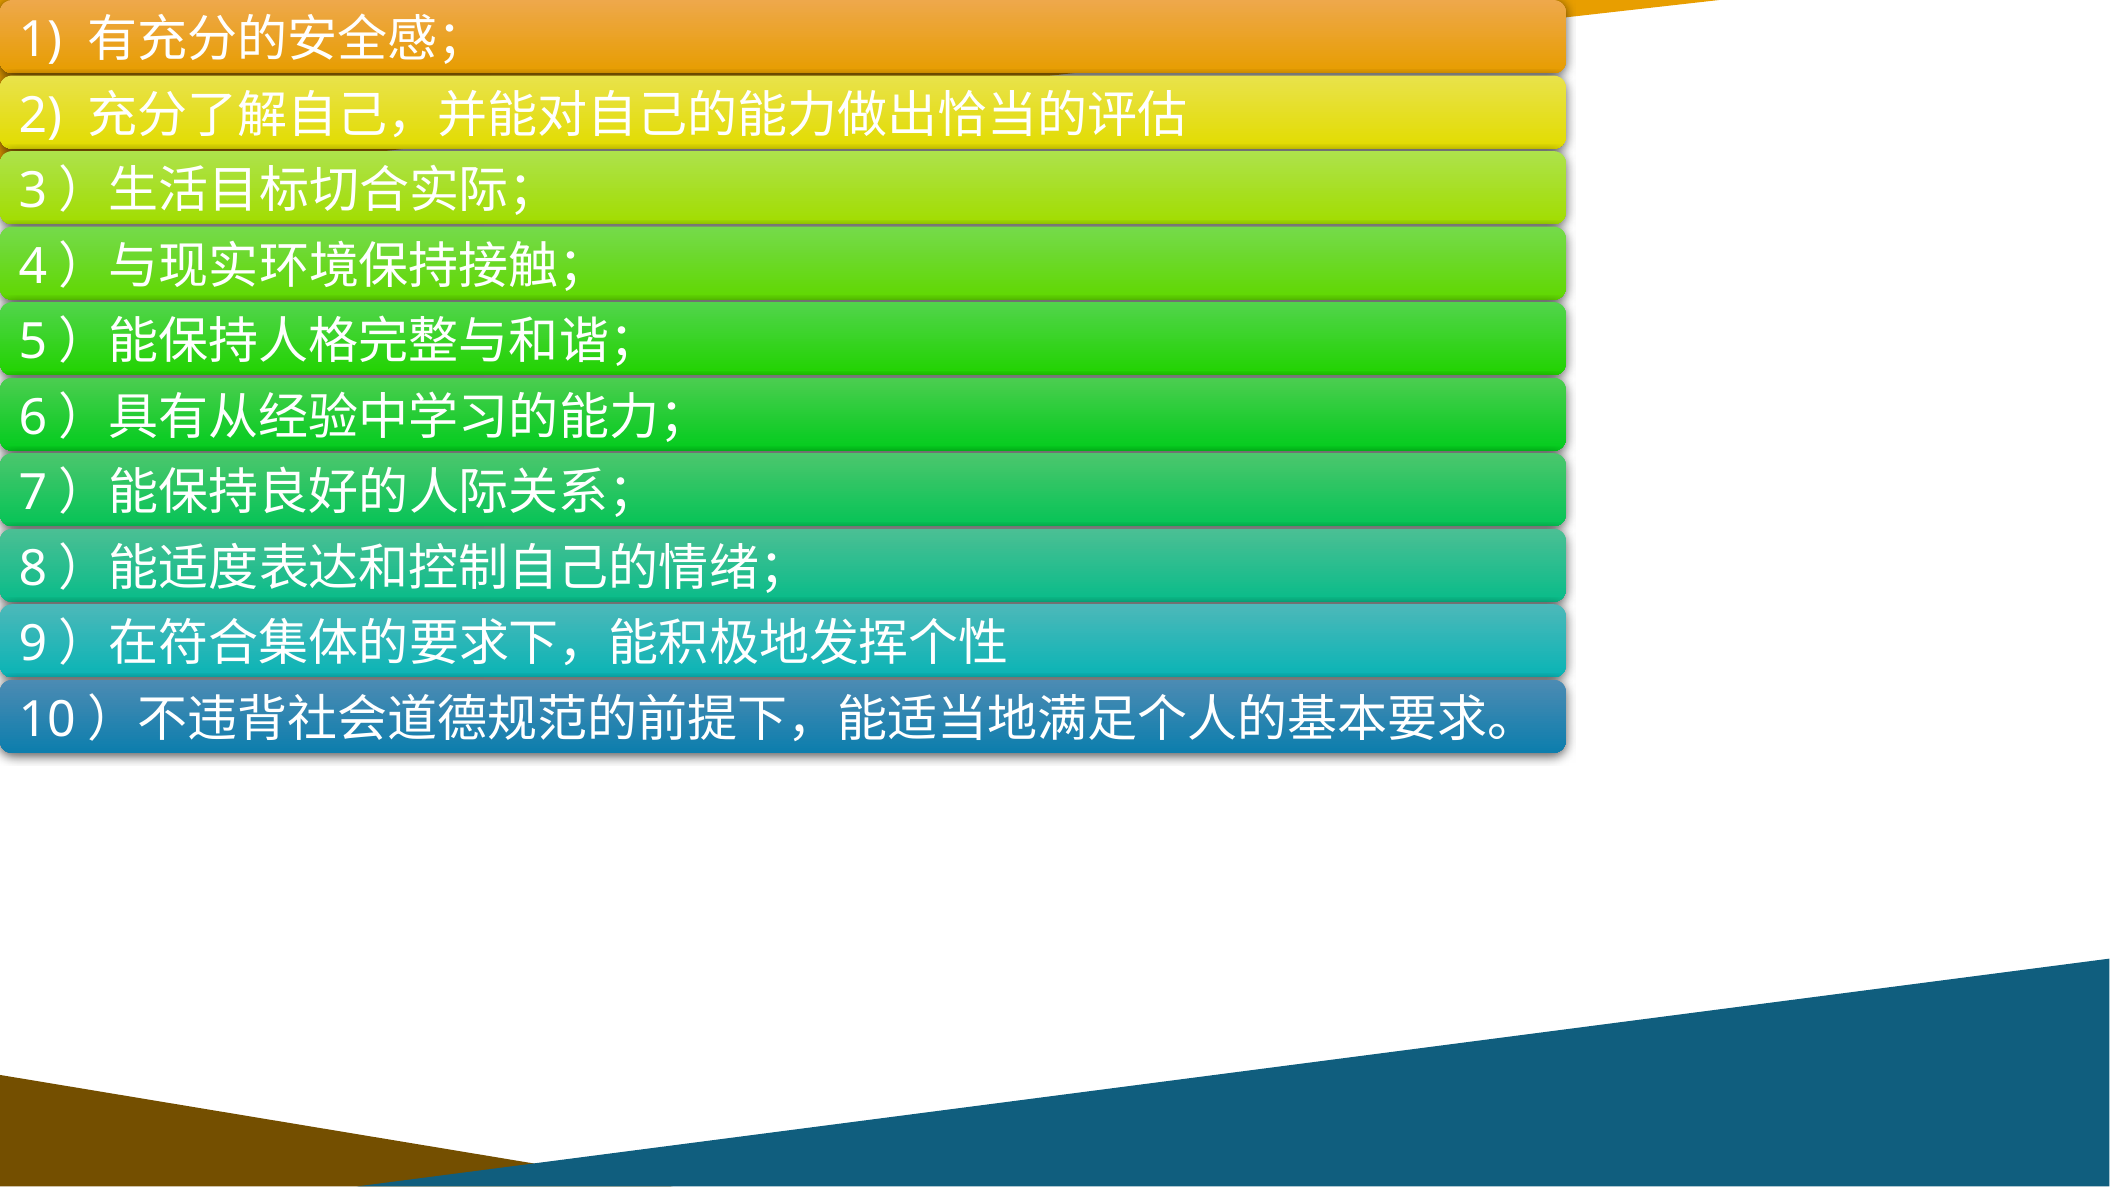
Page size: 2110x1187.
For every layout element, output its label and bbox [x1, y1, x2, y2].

list [154, 216, 1721, 970]
